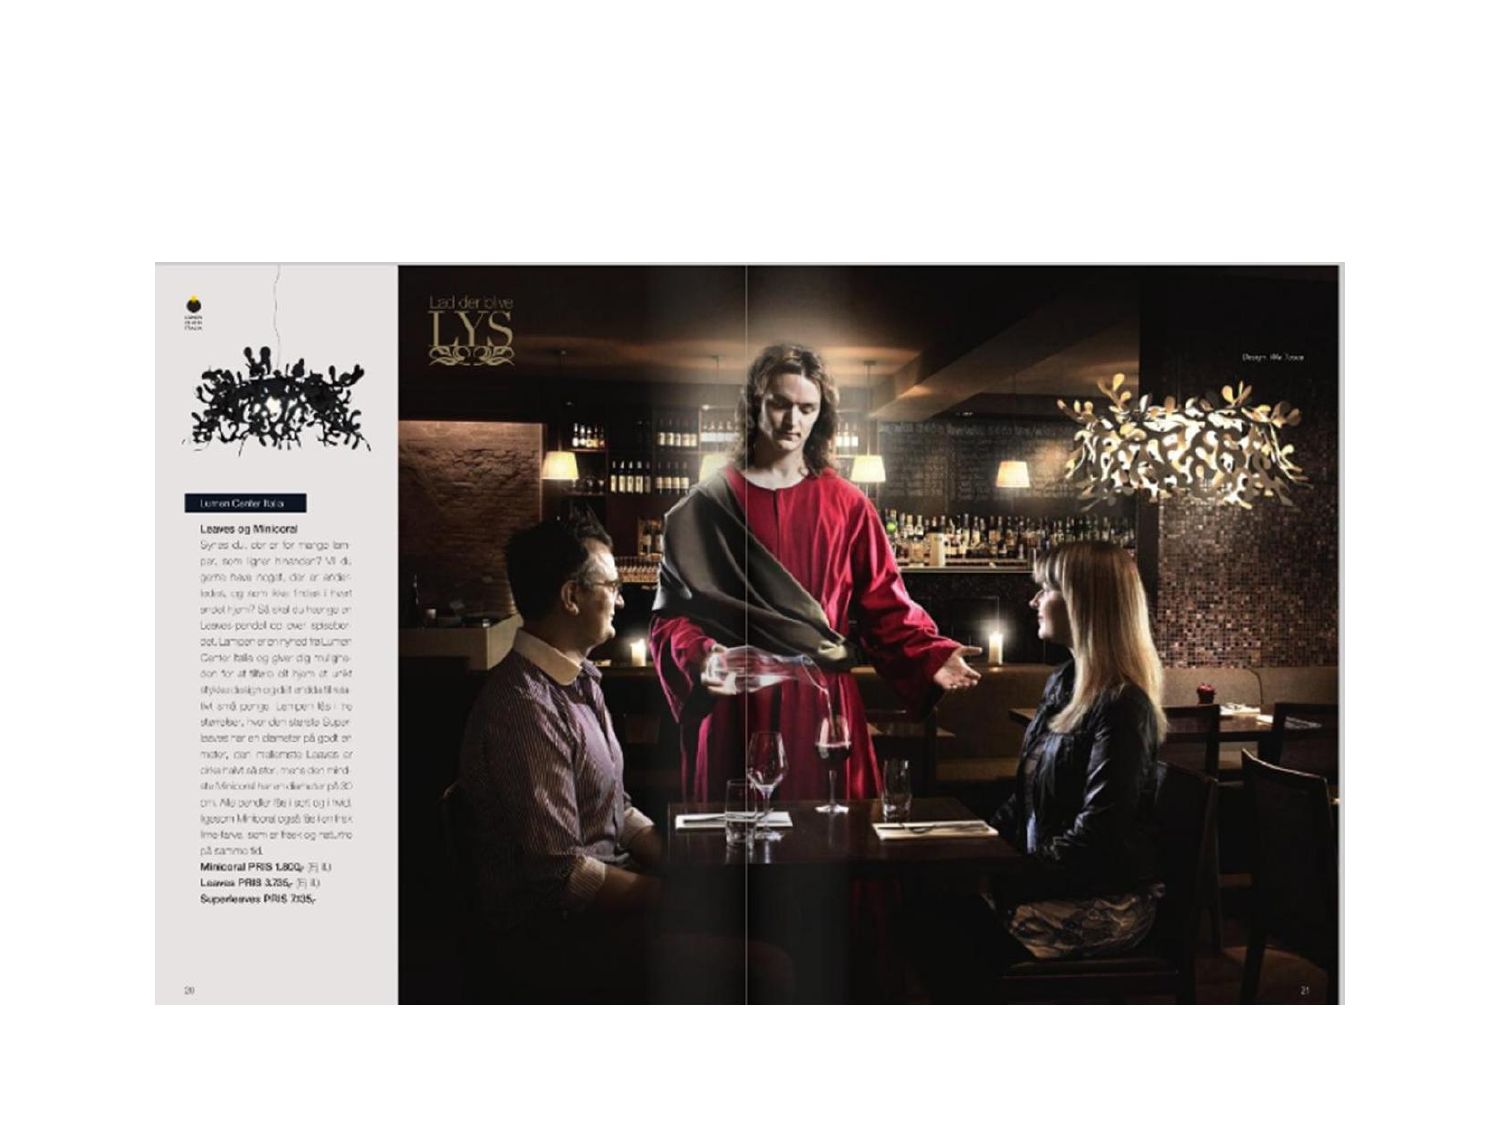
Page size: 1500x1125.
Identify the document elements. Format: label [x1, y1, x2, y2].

list [74, 262, 1426, 1006]
